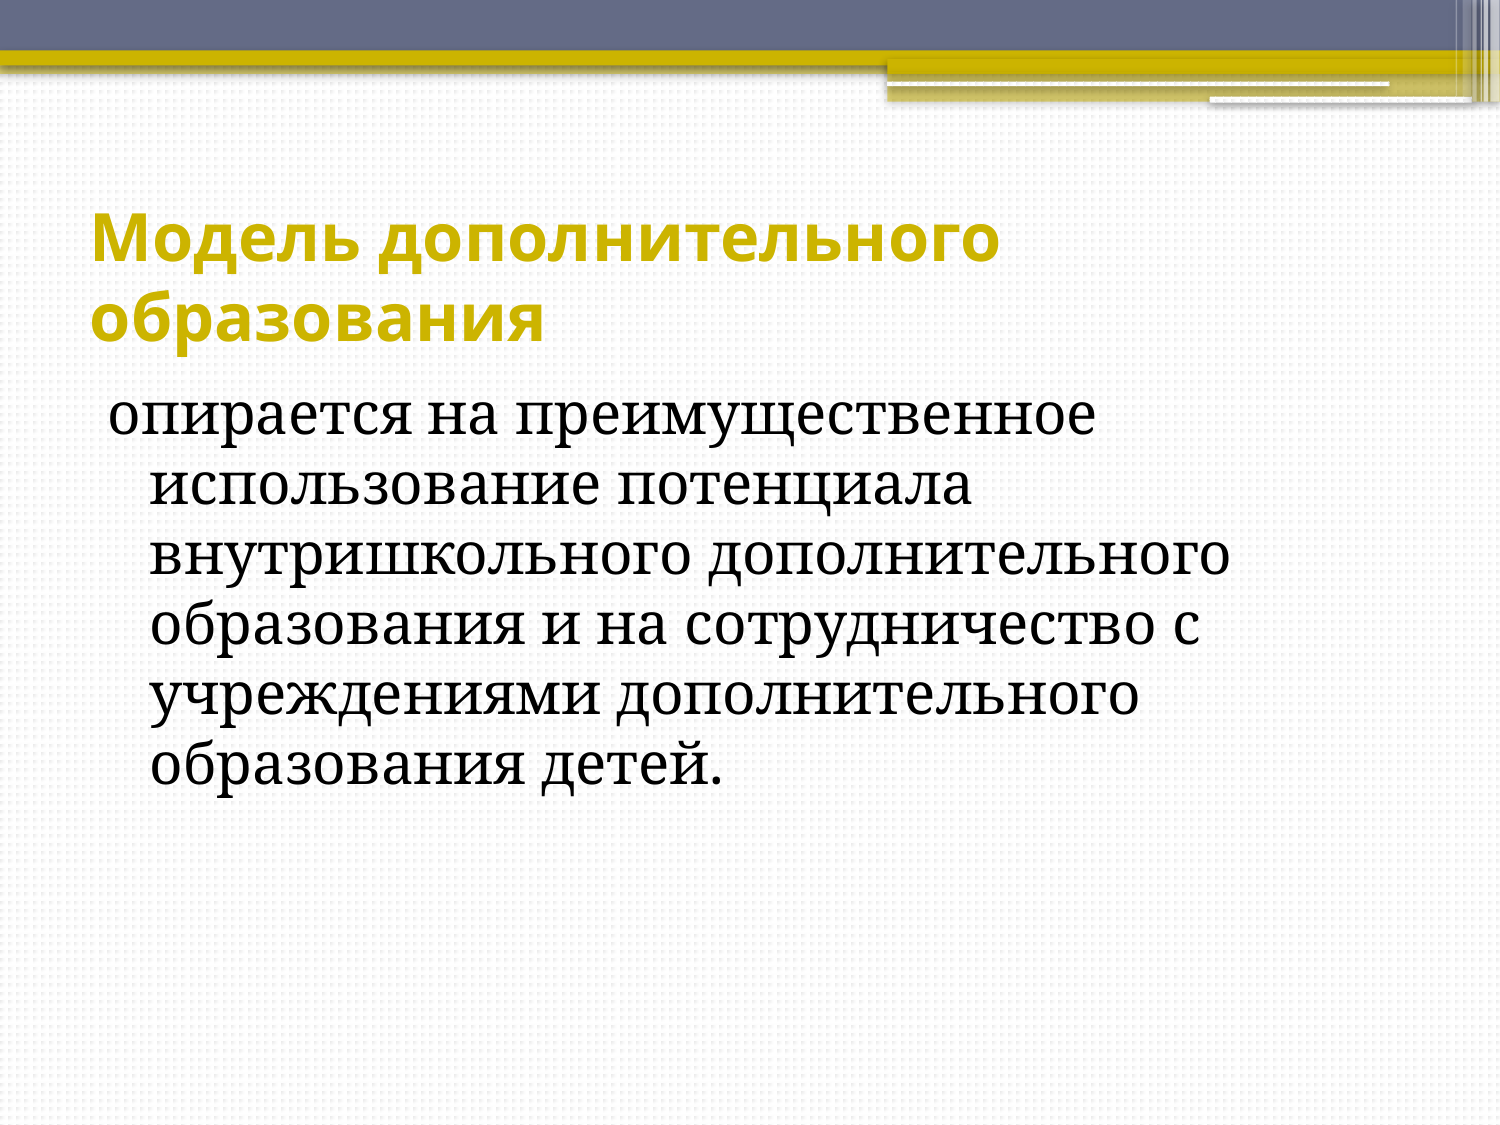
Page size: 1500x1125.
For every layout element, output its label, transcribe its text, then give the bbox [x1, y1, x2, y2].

list опирается на преимущественное использование потенциала внутришкольного дополнительного образования и на сотрудничество с учреждениями дополнительного образования детей. [75, 368, 1425, 1079]
title Модель дополнительного образования [75, 187, 1425, 363]
